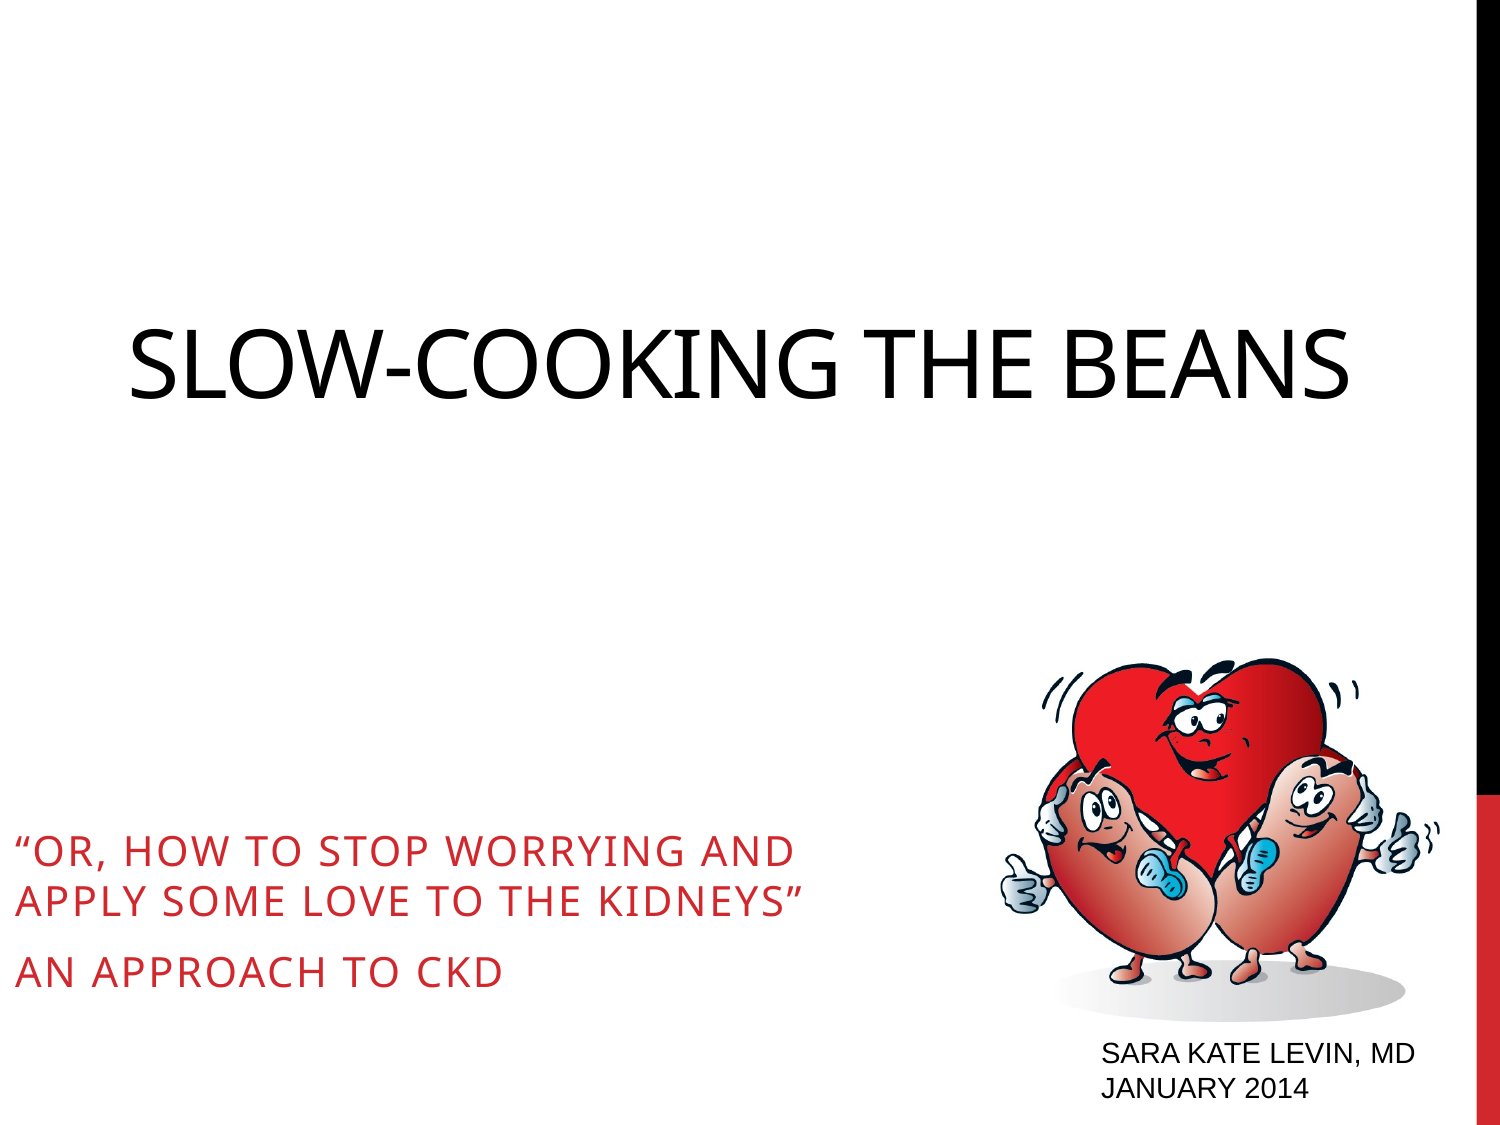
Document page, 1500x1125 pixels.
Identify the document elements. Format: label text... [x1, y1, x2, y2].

subtitle “Or, how to stop worrying and apply some love to the kidneys” AN APPROACH TO CKD [0, 817, 932, 1105]
text_box SARA KATE LEVIN, MD JANUARY 2014 [1086, 1032, 1431, 1112]
title SLOW-COOKING THE BEANS [112, 239, 1388, 481]
picture [985, 637, 1447, 1028]
